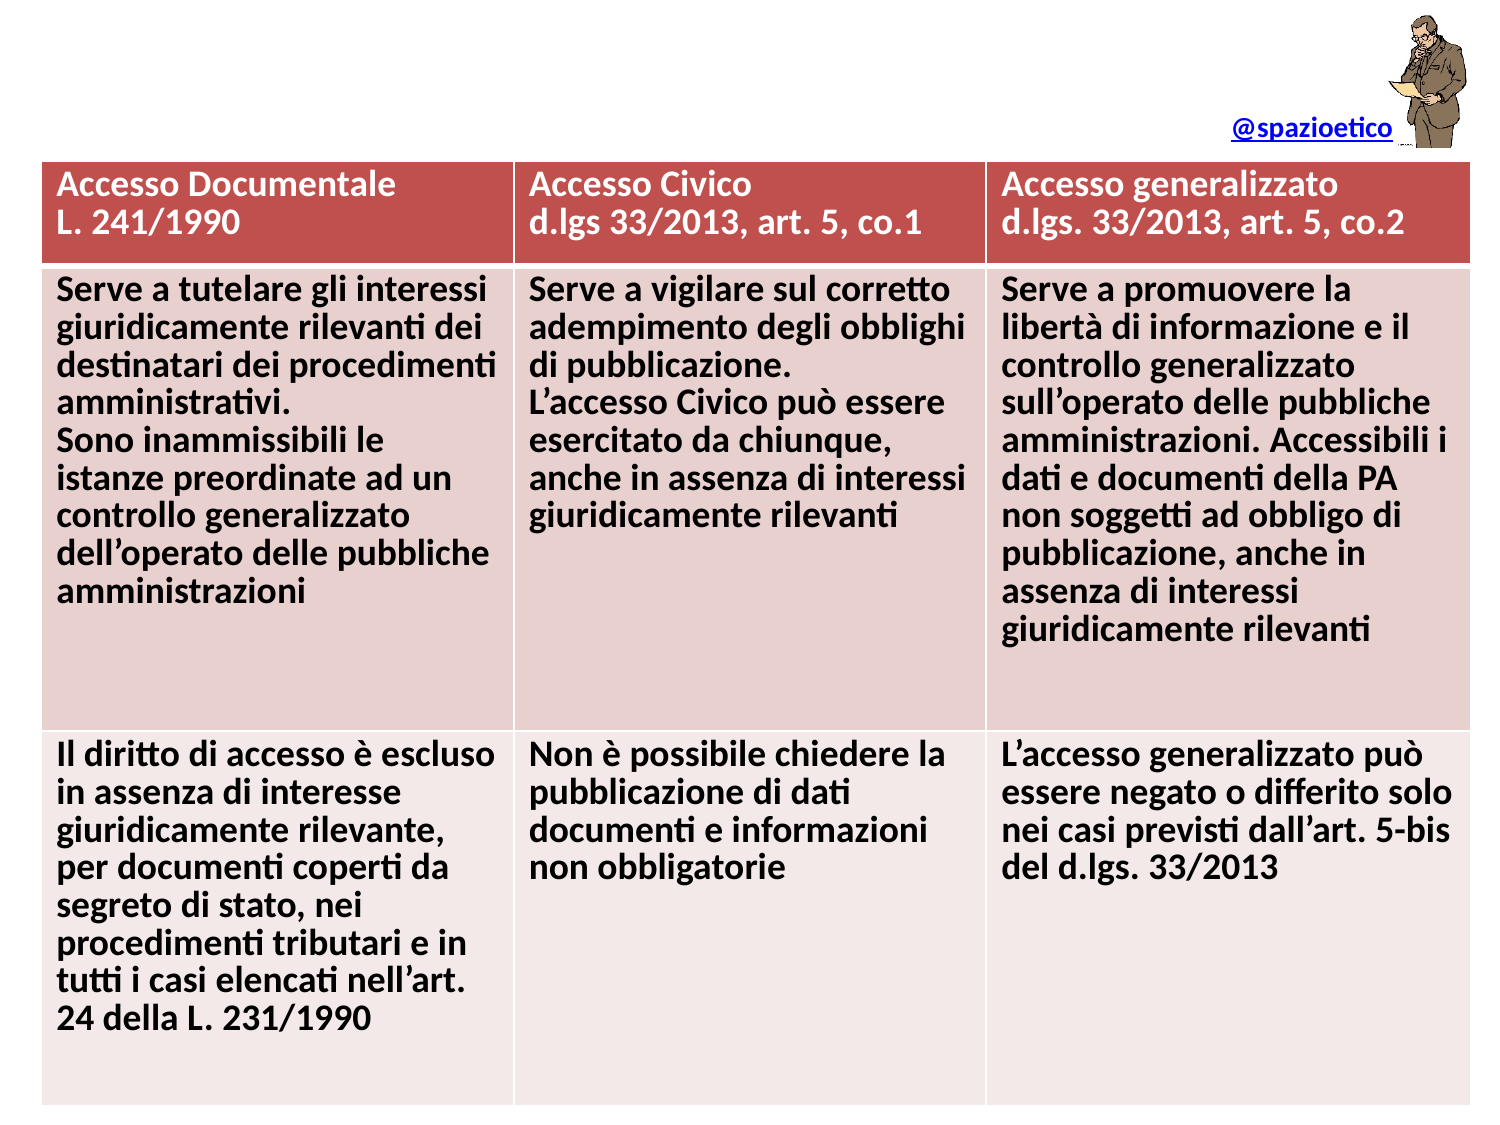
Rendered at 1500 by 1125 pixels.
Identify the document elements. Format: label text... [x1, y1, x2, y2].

table_cell Non è possibile chiedere la pubblicazione di dati documenti e informazioni non obbligatorie [515, 732, 985, 1105]
picture [1372, 7, 1488, 148]
table_cell Serve a tutelare gli interessi giuridicamente rilevanti dei destinatari dei procedimenti amministrativi. Sono inammissibili le istanze preordinate ad un controllo generalizzato dell’operato delle pubbliche amministrazioni [42, 269, 513, 730]
table_header Accesso generalizzato d.lgs. 33/2013, art. 5, co.2 [987, 162, 1470, 263]
table_header Accesso Civico d.lgs 33/2013, art. 5, co.1 [515, 162, 985, 263]
table_cell Serve a vigilare sul corretto adempimento degli obblighi di pubblicazione. L’accesso Civico può essere esercitato da chiunque, anche in assenza di interessi giuridicamente rilevanti [515, 269, 985, 730]
table_cell Serve a promuovere la libertà di informazione e il controllo generalizzato sull’operato delle pubbliche amministrazioni. Accessibili i dati e documenti della PA non soggetti ad obbligo di pubblicazione, anche in assenza di interessi giuridicamente rilevanti [987, 269, 1470, 730]
table_cell L’accesso generalizzato può essere negato o differito solo nei casi previsti dall’art. 5-bis del d.lgs. 33/2013 [987, 732, 1470, 1105]
table_cell Il diritto di accesso è escluso in assenza di interesse giuridicamente rilevante, per documenti coperti da segreto di stato, nei procedimenti tributari e in tutti i casi elencati nell’art. 24 della L. 231/1990 [42, 732, 513, 1105]
table_header Accesso Documentale L. 241/1990 [42, 162, 513, 263]
